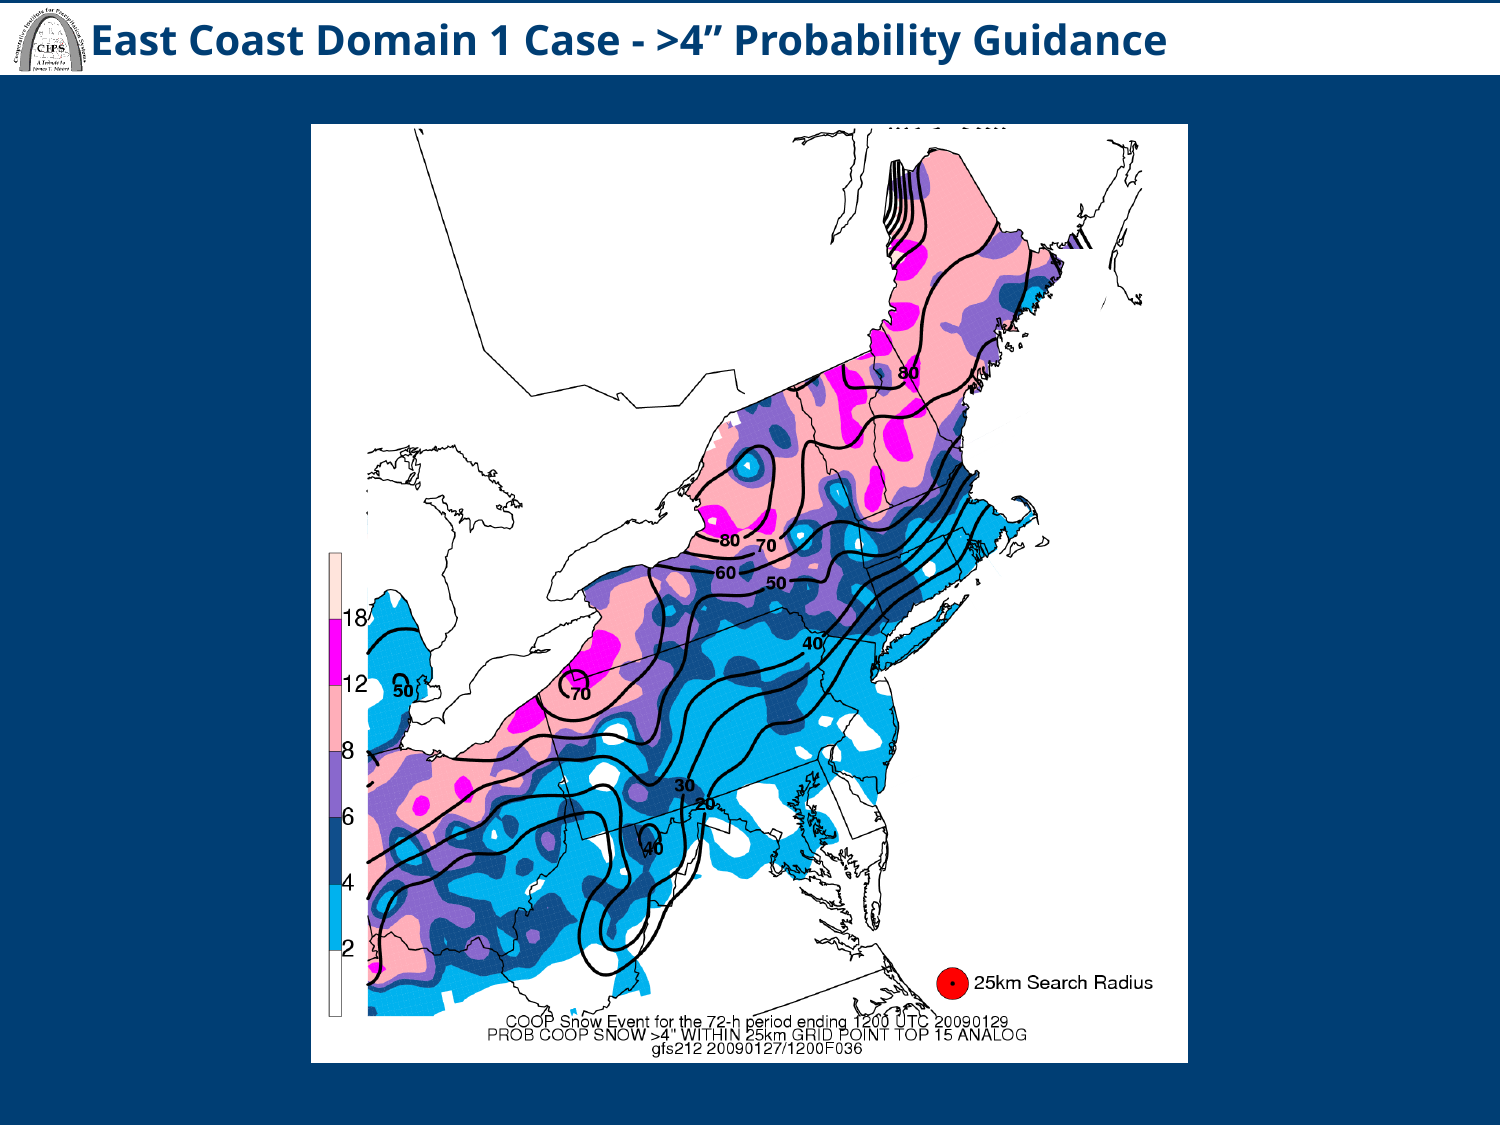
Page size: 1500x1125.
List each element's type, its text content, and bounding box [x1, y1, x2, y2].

text_box East Coast Domain 1 Case - >4” Probability Guidance [85, 3, 1500, 75]
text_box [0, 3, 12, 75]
picture [310, 124, 1188, 1063]
picture [11, 5, 88, 72]
